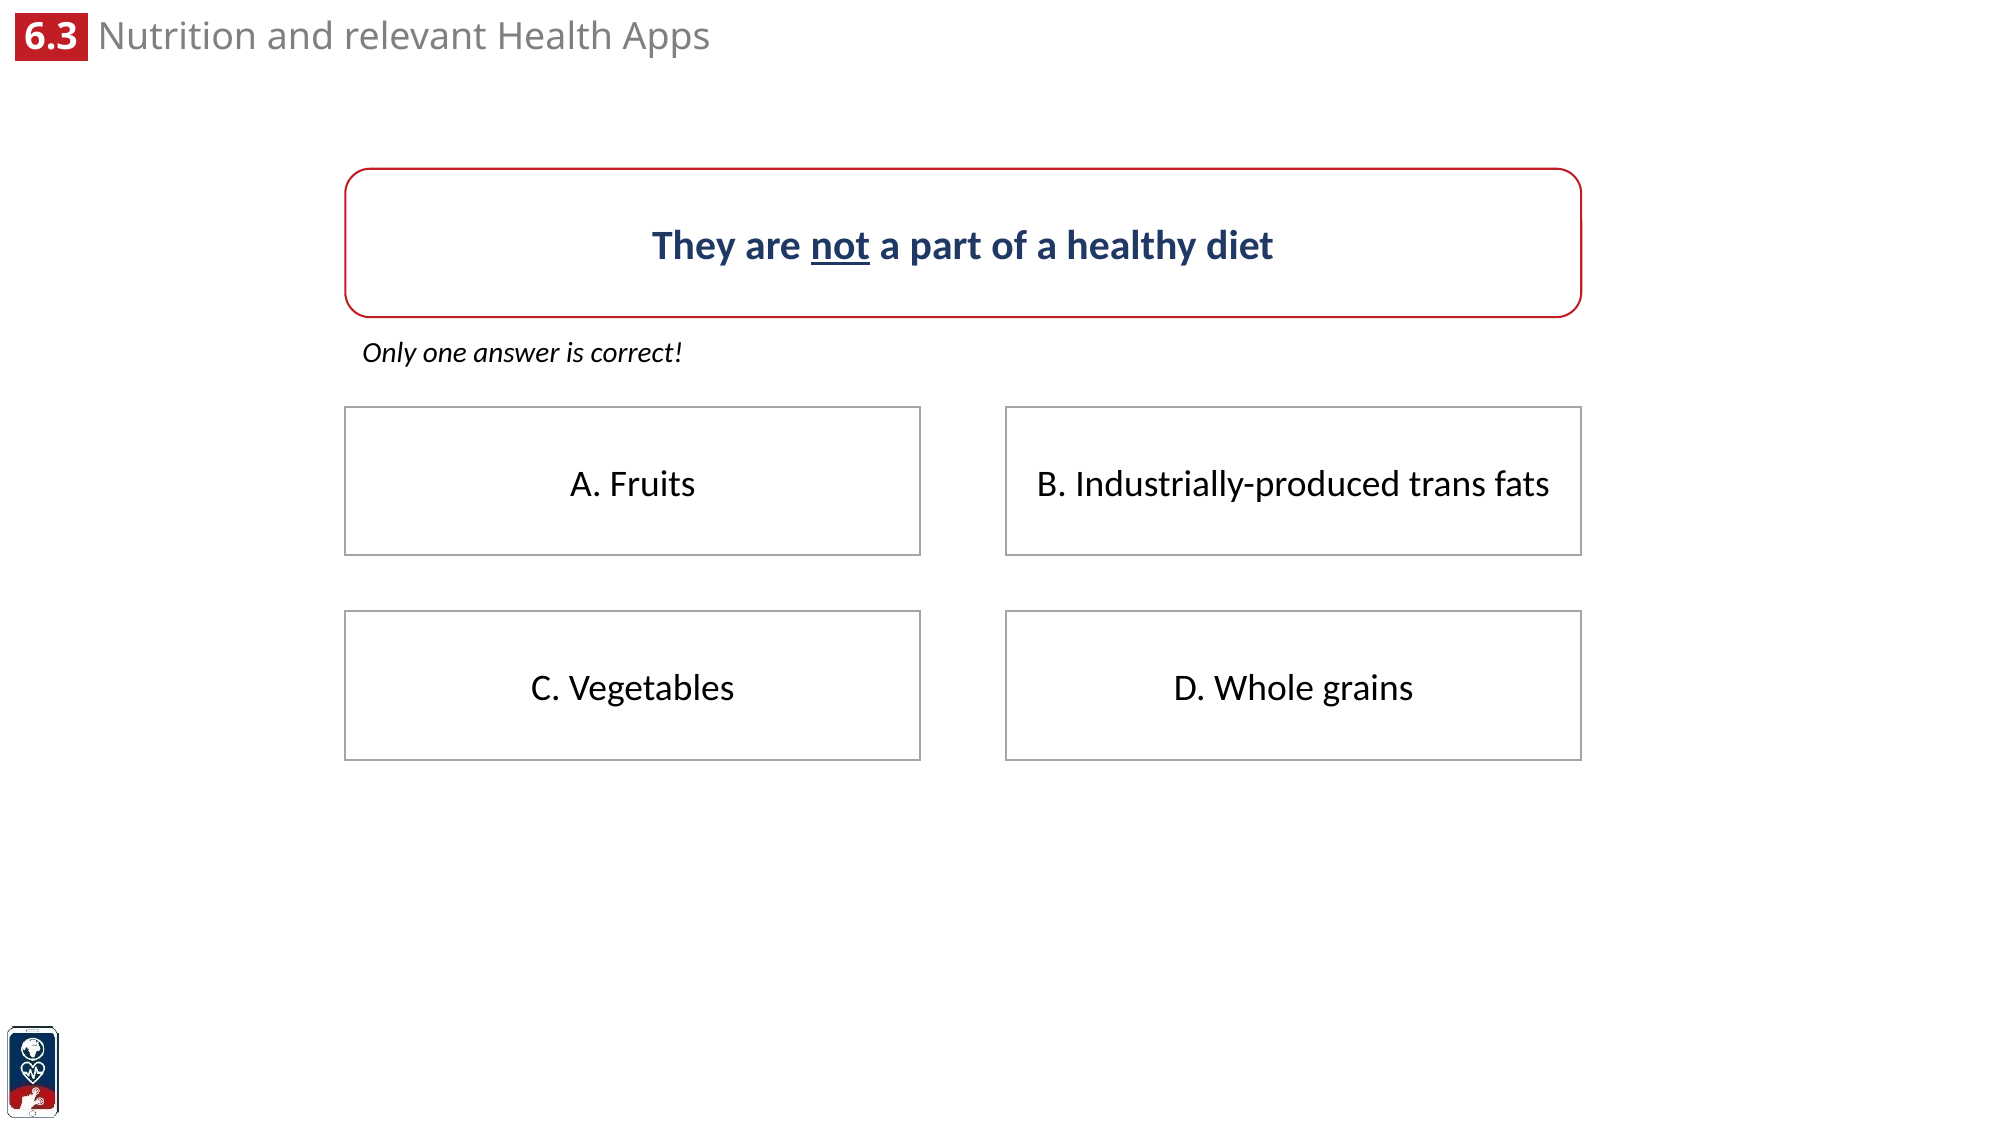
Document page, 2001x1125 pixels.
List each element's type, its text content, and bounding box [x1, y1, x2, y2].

text_box A. Fruits [344, 406, 921, 556]
text_box B. Industrially-produced trans fats [1005, 406, 1582, 556]
text_box Only one answer is correct! [347, 325, 699, 376]
text_box D. Whole grains [1005, 610, 1582, 761]
text_box They are not a part of a healthy diet [344, 167, 1583, 319]
picture [7, 1026, 59, 1118]
text_box C. Vegetables [344, 610, 921, 761]
